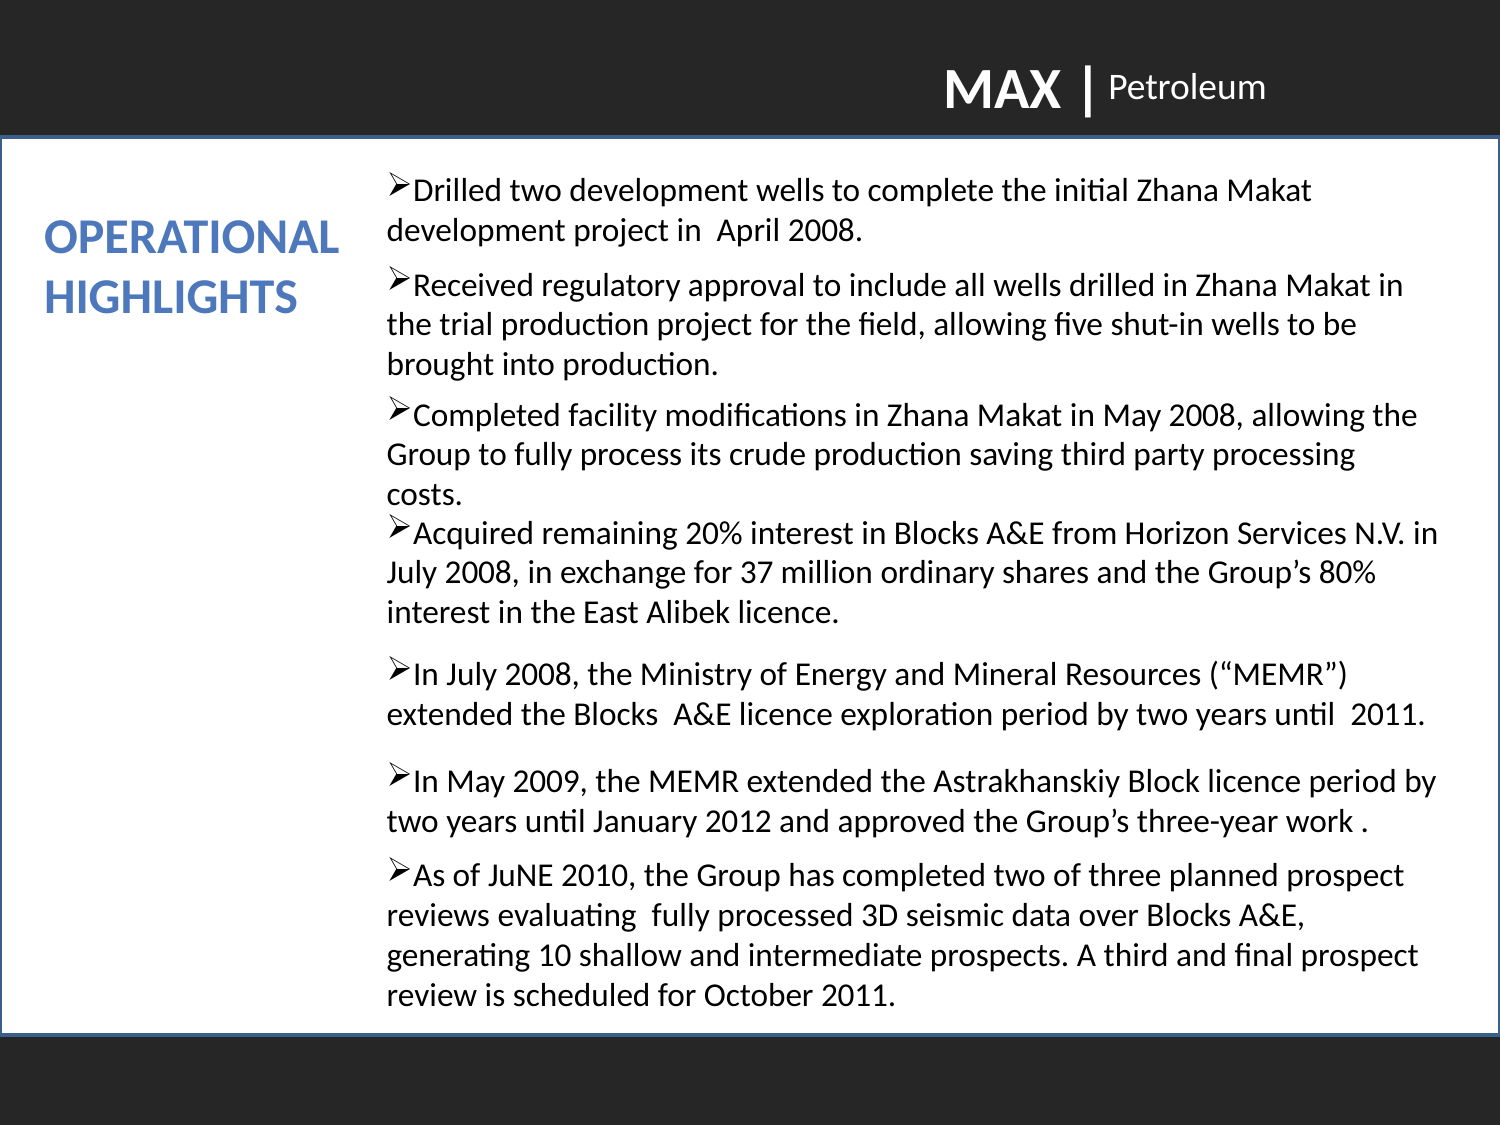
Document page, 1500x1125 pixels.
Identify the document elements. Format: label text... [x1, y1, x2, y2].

text_box In July 2008, the Ministry of Energy and Mineral Resources (“MEMR”) extended the Blocks A&E licence exploration period by two years until 2011. [371, 645, 1456, 740]
text_box OPERATIONAL Highlights [29, 196, 361, 331]
text_box MAX | [928, 42, 1131, 128]
text_box Acquired remaining 20% interest in Blocks A&E from Horizon Services N.V. in July 2008, in exchange for 37 million ordinary shares and the Group’s 80% interest in the East Alibek licence. [371, 503, 1456, 638]
text_box In May 2009, the MEMR extended the Astrakhanskiy Block licence period by two years until January 2012 and approved the Group’s three-year work . [371, 751, 1456, 845]
text_box Received regulatory approval to include all wells drilled in Zhana Makat in the trial production project for the field, allowing five shut-in wells to be brought into production. [371, 255, 1456, 385]
text_box As of JuNE 2010, the Group has completed two of three planned prospect reviews evaluating fully processed 3D seismic data over Blocks A&E, generating 10 shallow and intermediate prospects. A third and final prospect review is scheduled for October 2011. [371, 845, 1456, 1021]
text_box Petroleum [1093, 54, 1283, 115]
text_box Completed facility modifications in Zhana Makat in May 2008, allowing the Group to fully process its crude production saving third party processing costs. [371, 385, 1456, 503]
text_box Drilled two development wells to complete the initial Zhana Makat development project in April 2008. [371, 160, 1456, 255]
text_box G [0, 135, 1500, 1037]
